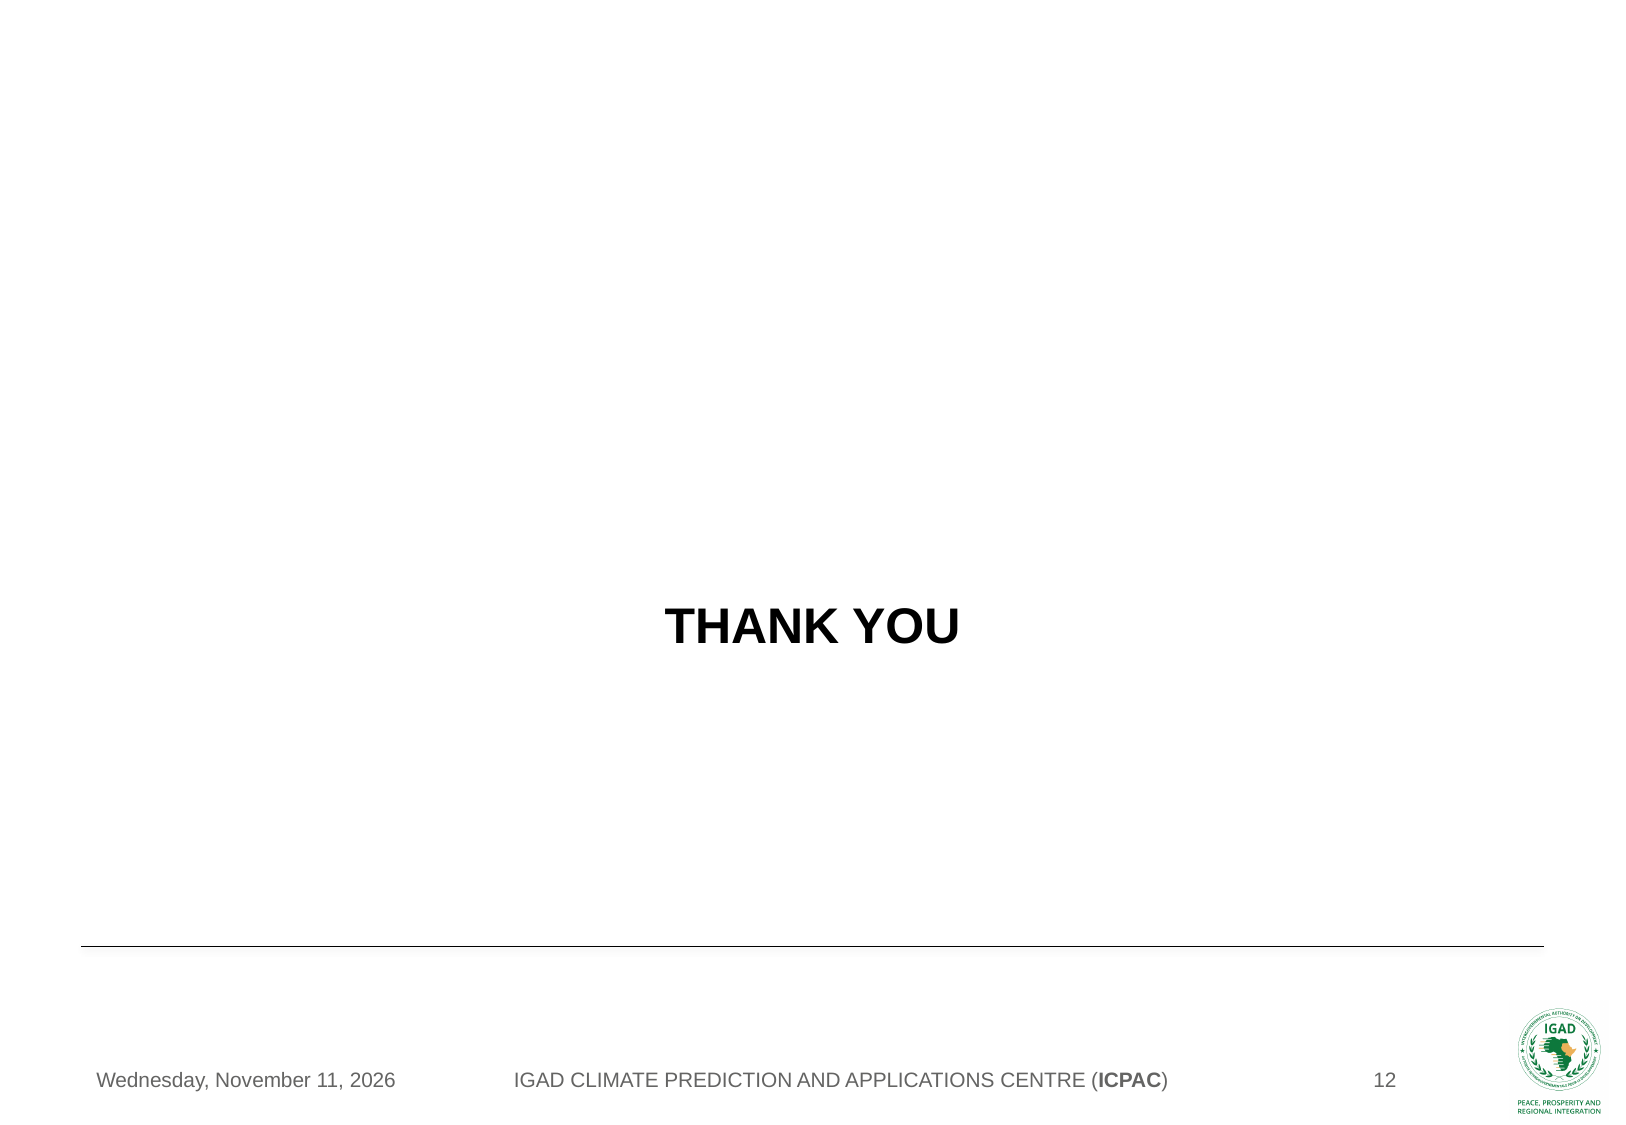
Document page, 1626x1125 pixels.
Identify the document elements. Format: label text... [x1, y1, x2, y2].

footer IGAD CLIMATE PREDICTION AND APPLICATIONS CENTRE (ICPAC) [487, 1064, 1195, 1094]
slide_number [81, 1064, 461, 1094]
slide_number 12 [1352, 1064, 1417, 1094]
list THANK YOU [81, 586, 1544, 740]
picture [1509, 1000, 1609, 1120]
